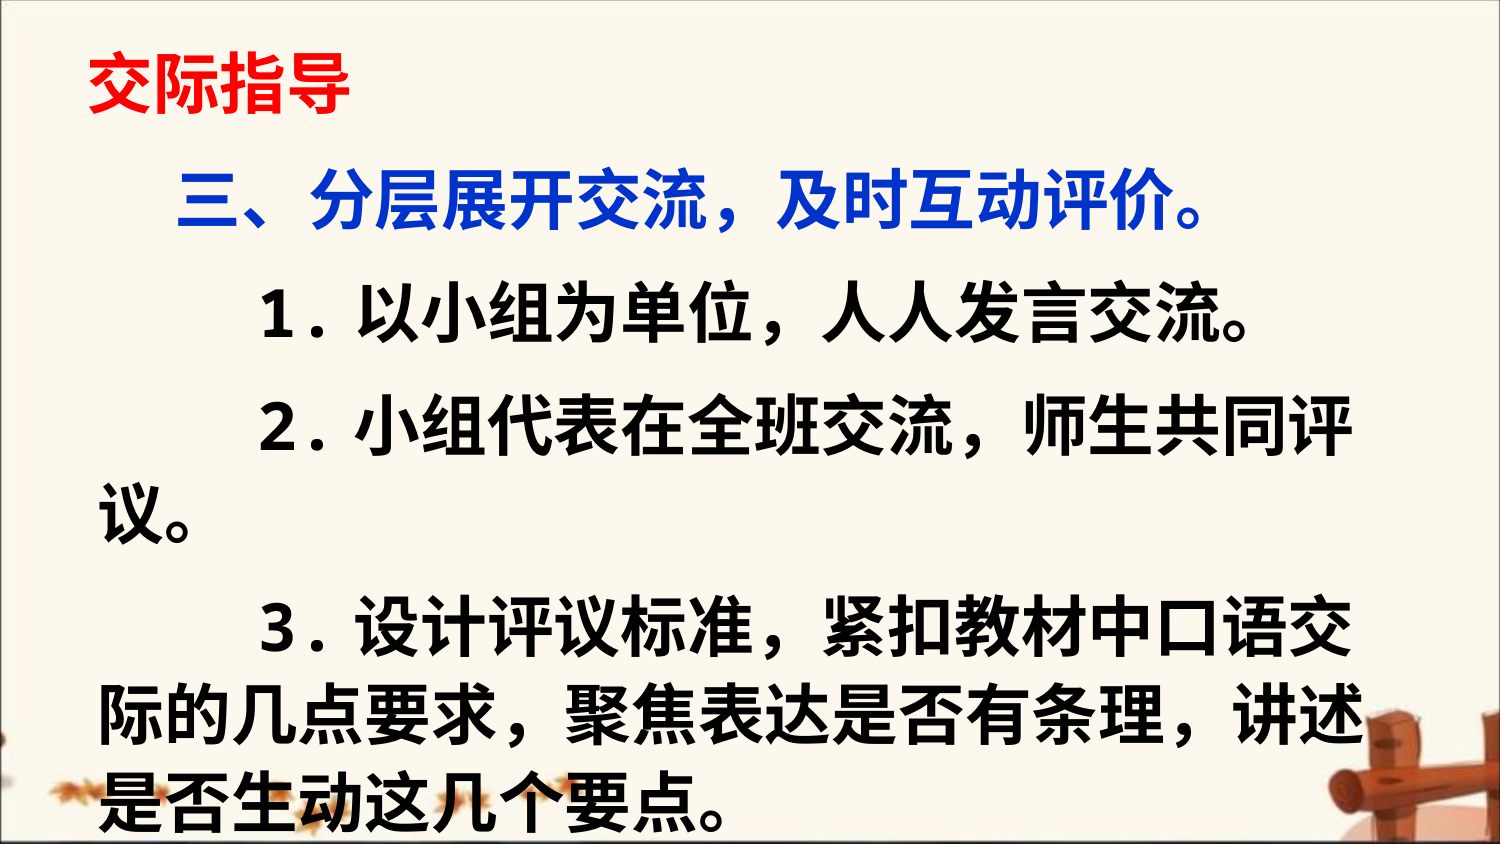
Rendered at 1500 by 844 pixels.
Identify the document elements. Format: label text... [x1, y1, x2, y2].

text_box 三、分层展开交流，及时互动评价。 1.以小组为单位，人人发言交流。 2.小组代表在全班交流，师生共同评议。 3.设计评议标准，紧扣教材中口语交际的几点要求，聚焦表达是否有条理，讲述是否生动这几个要点。 [83, 142, 1407, 844]
text_box 交际指导 [71, 34, 397, 129]
picture [0, 0, 1500, 844]
